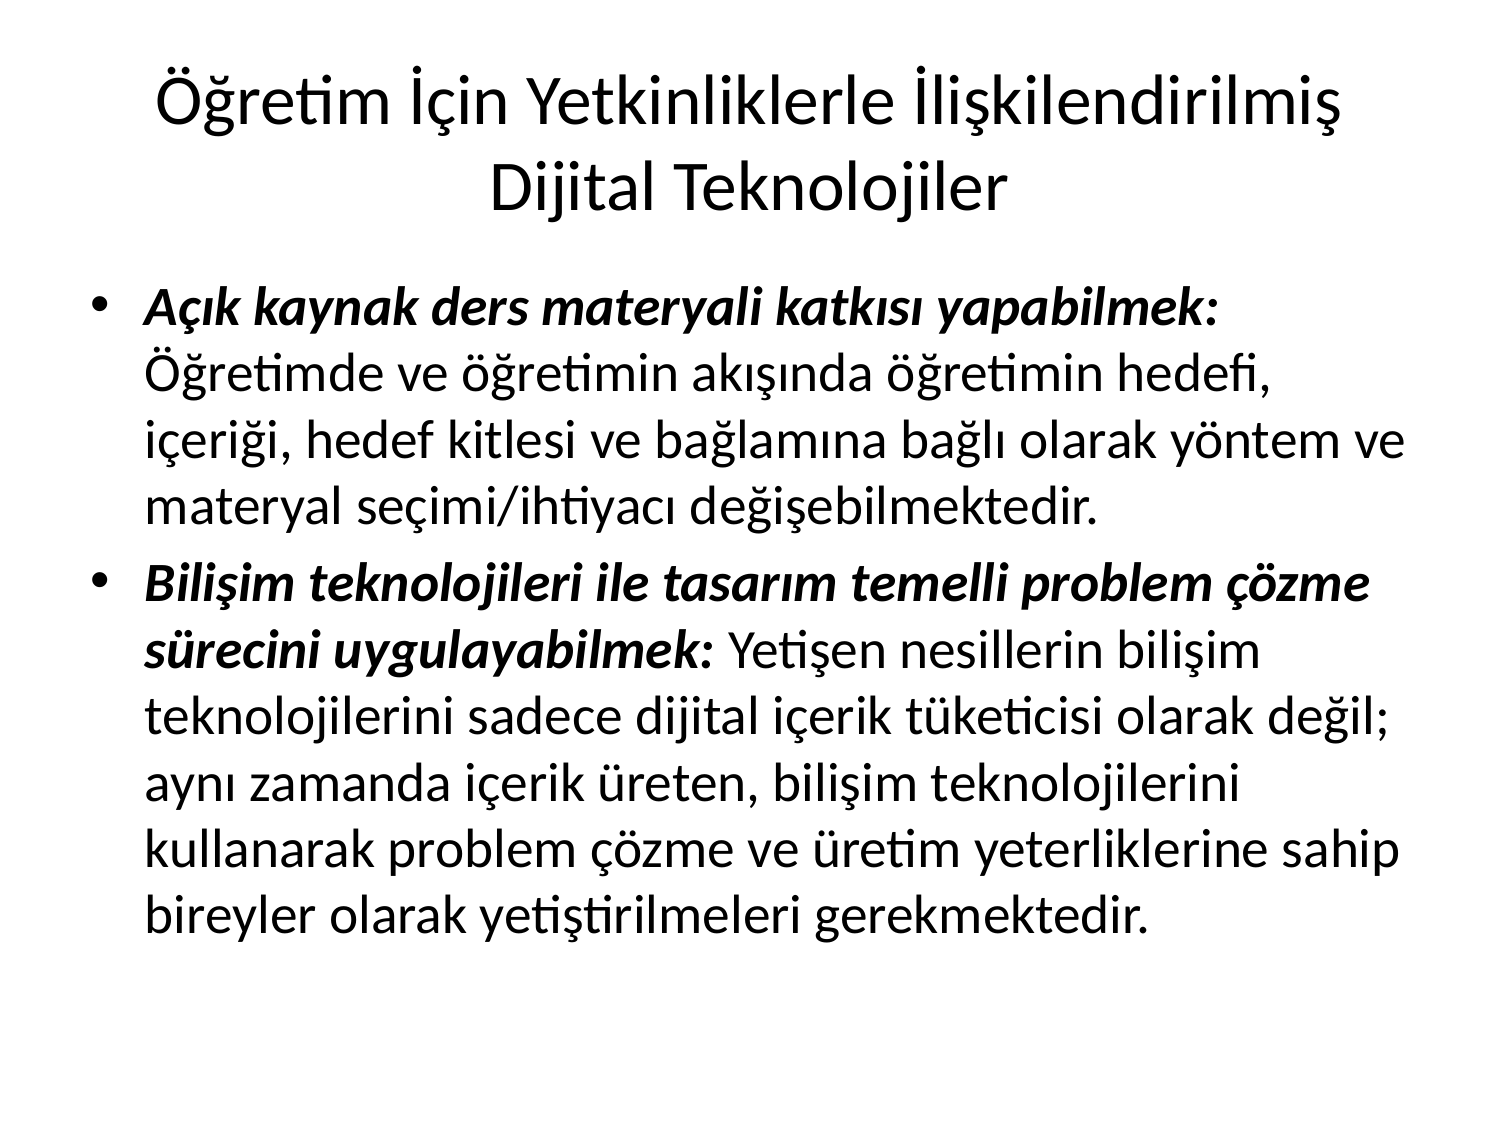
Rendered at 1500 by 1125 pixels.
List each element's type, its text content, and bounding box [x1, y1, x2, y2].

list Açık kaynak ders materyali katkısı yapabilmek: Öğretimde ve öğretimin akışında öğretimin hedefi, içeriği, hedef kitlesi ve bağlamına bağlı olarak yöntem ve materyal seçimi/ihtiyacı değişebilmektedir. Bilişim teknolojileri ile tasarım temelli problem çözme sürecini uygulayabilmek: Yetişen nesillerin bilişim teknolojilerini sadece dijital içerik tüketicisi olarak değil; aynı zamanda içerik üreten, bilişim teknolojilerini kullanarak problem çözme ve üretim yeterliklerine sahip bireyler olarak yetiştirilmeleri gerekmektedir. [75, 262, 1425, 1005]
title Öğretim İçin Yetkinliklerle İlişkilendirilmiş Dijital Teknolojiler [75, 45, 1425, 233]
